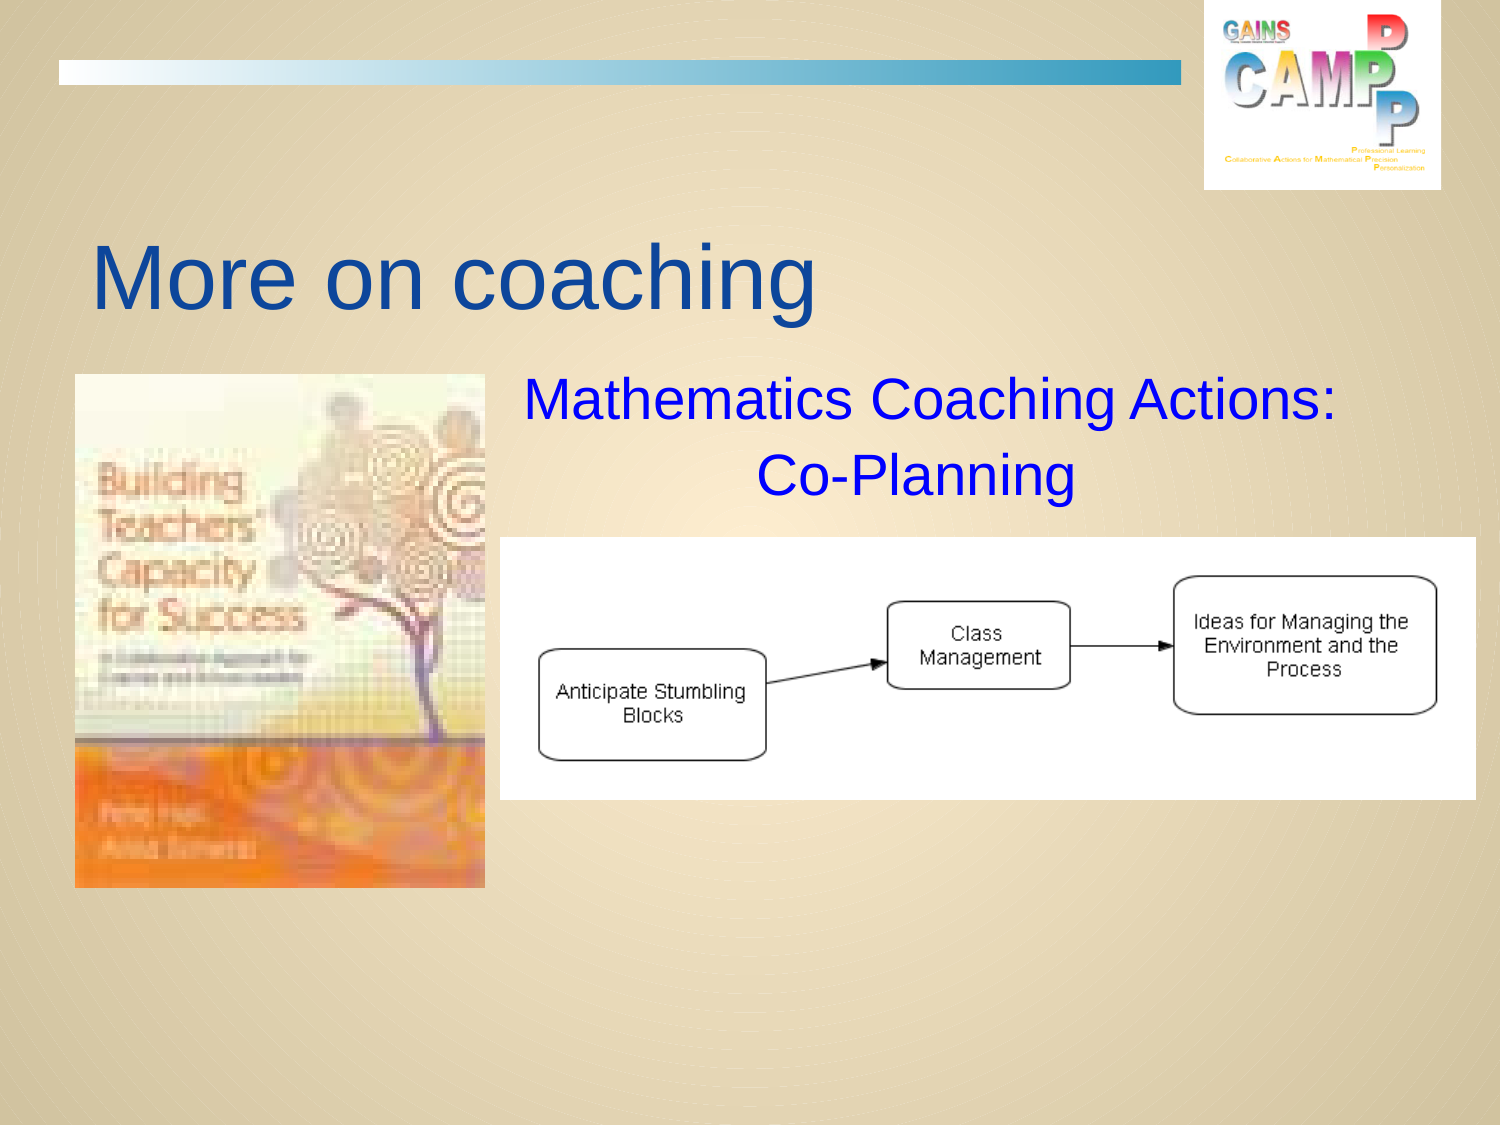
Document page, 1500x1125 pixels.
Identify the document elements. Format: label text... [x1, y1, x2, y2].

picture [1204, 0, 1442, 190]
title More on coaching Mathematics Coaching Actions: Co-Planning [74, 124, 1426, 651]
picture [74, 374, 486, 888]
picture [499, 537, 1476, 801]
